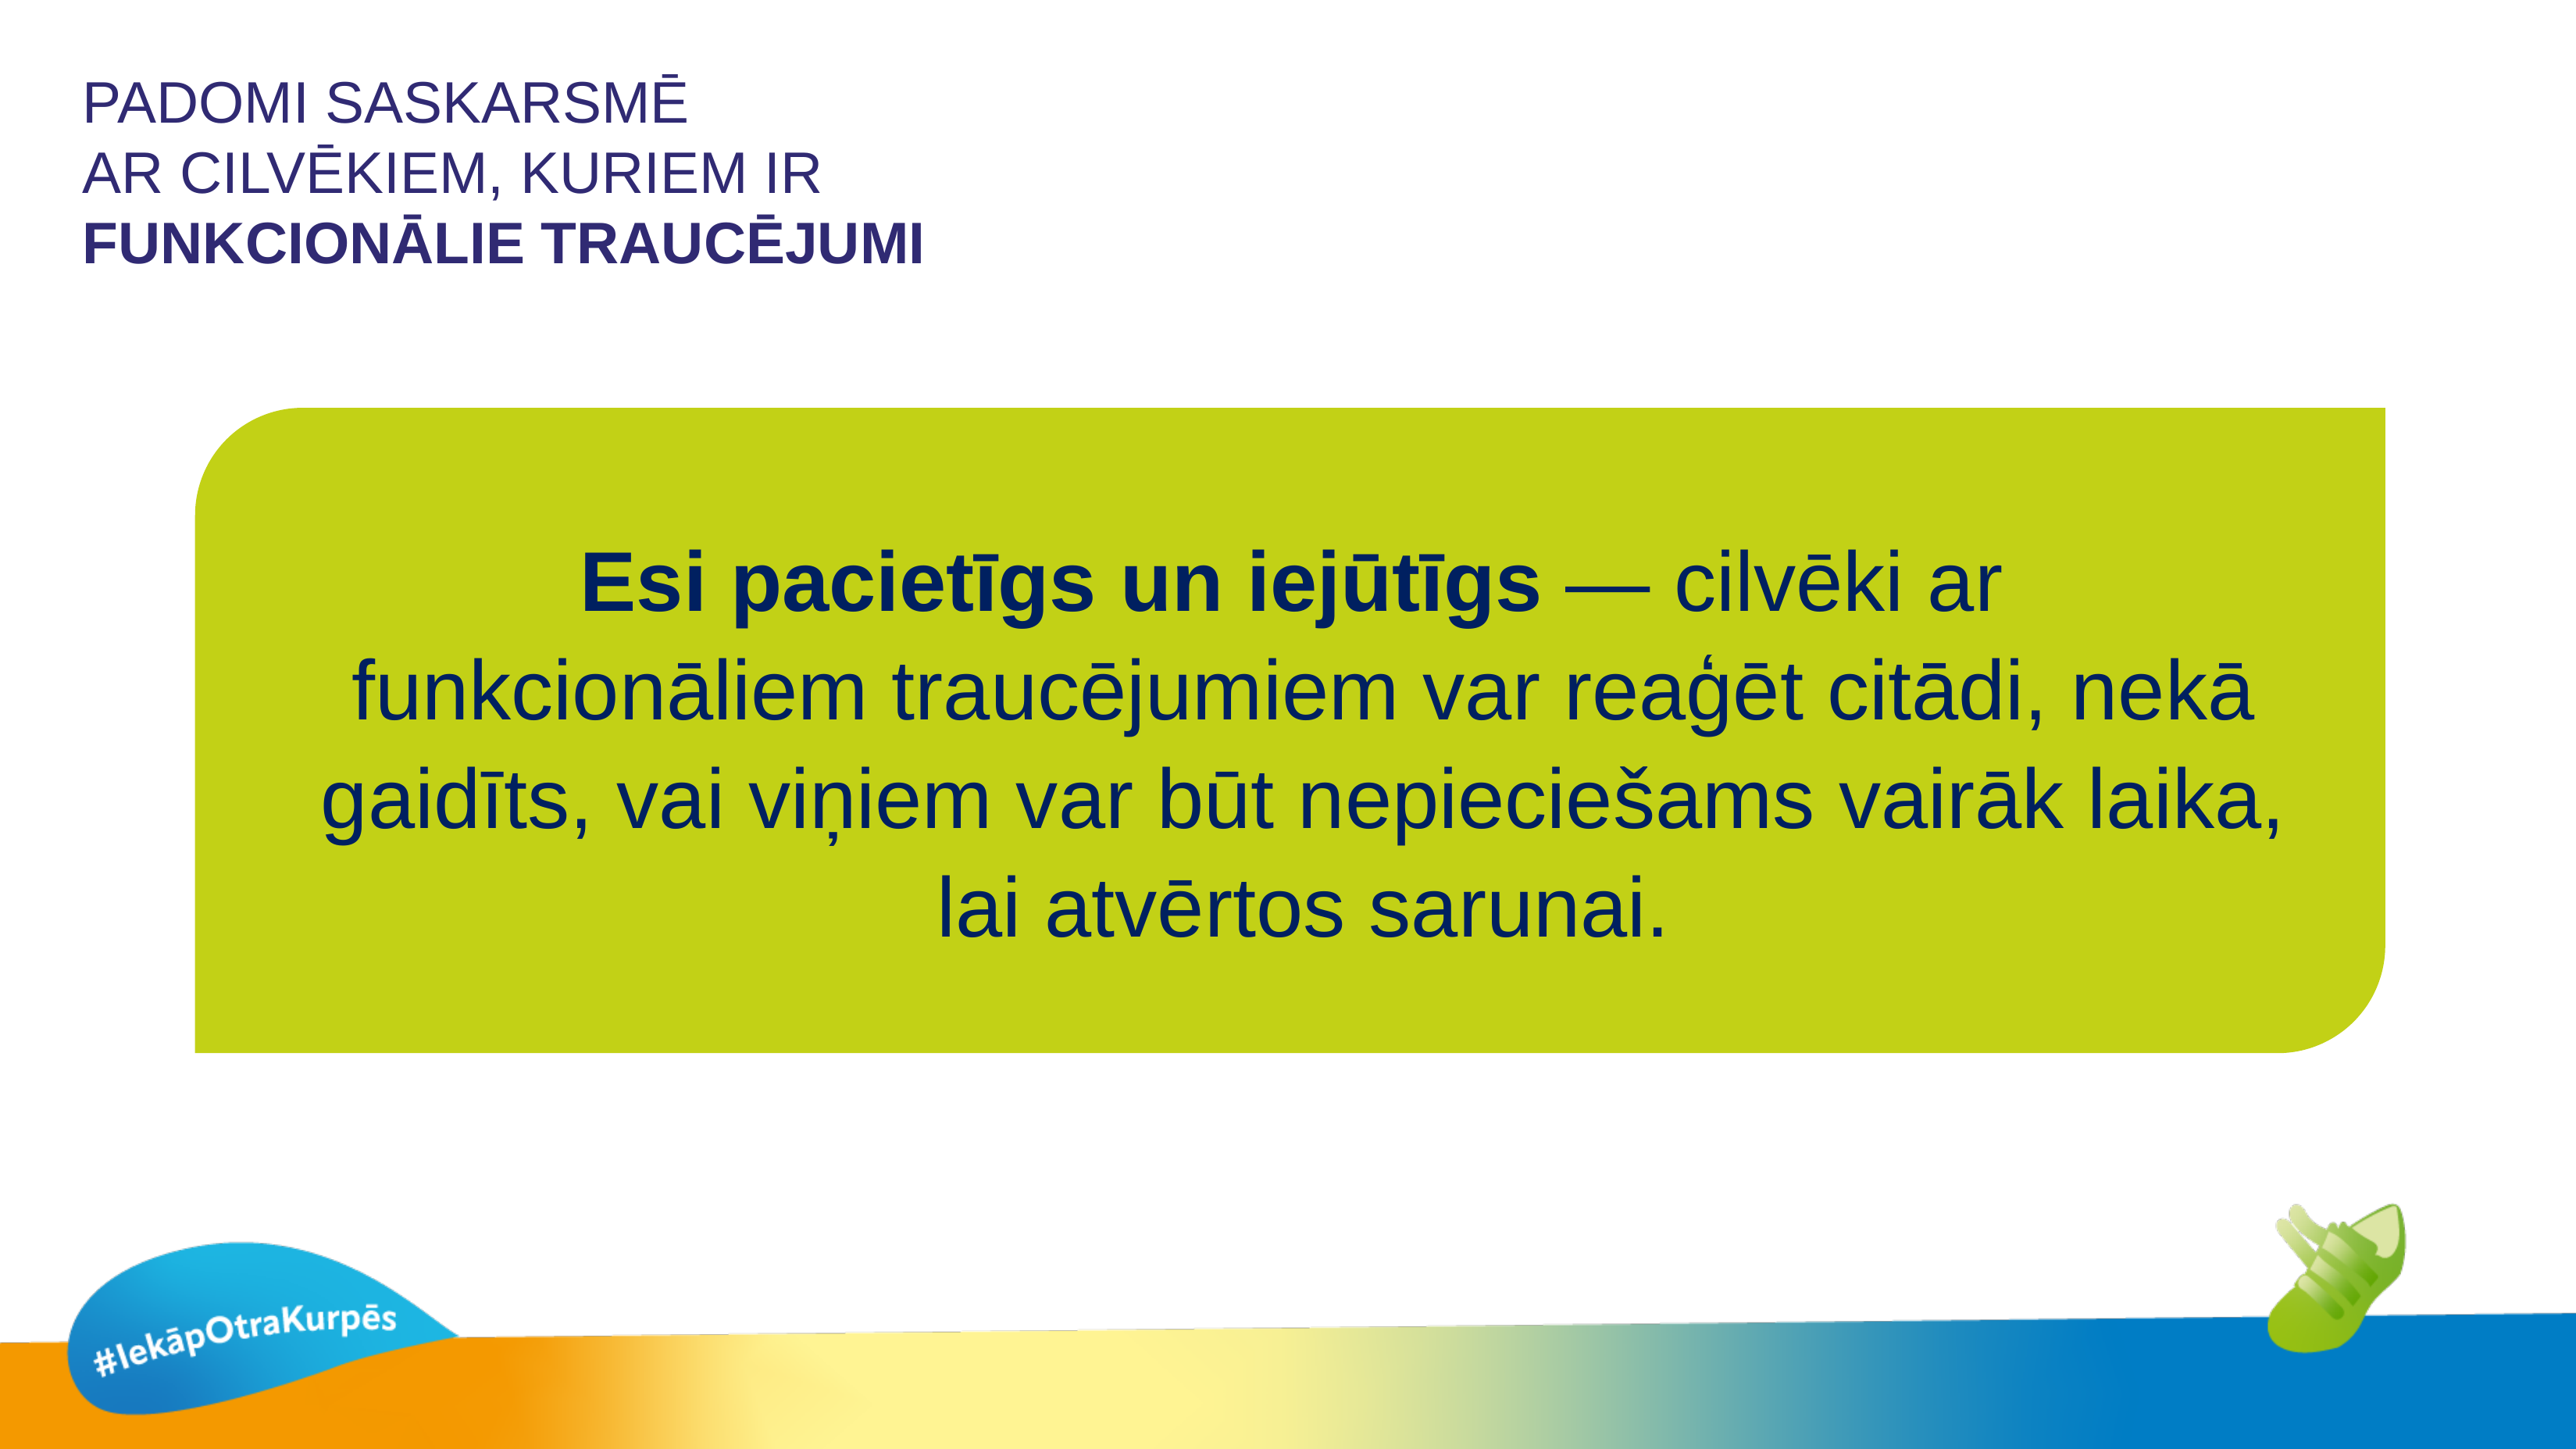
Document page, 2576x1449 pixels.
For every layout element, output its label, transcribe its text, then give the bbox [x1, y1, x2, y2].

title PADOMI SASKARSMĒ AR CILVĒKIEM, KURIEM IR FUNKCIONĀLIE TRAUCĒJUMI [82, 64, 1211, 263]
text_box Esi pacietīgs un iejūtīgs — cilvēki ar funkcionāliem traucējumiem var reaģēt citādi, nekā gaidīts, vai viņiem var būt nepieciešams vairāk laika, lai atvērtos sarunai. [279, 513, 2328, 957]
picture [0, 1144, 2576, 1449]
text_box [194, 408, 2385, 1054]
